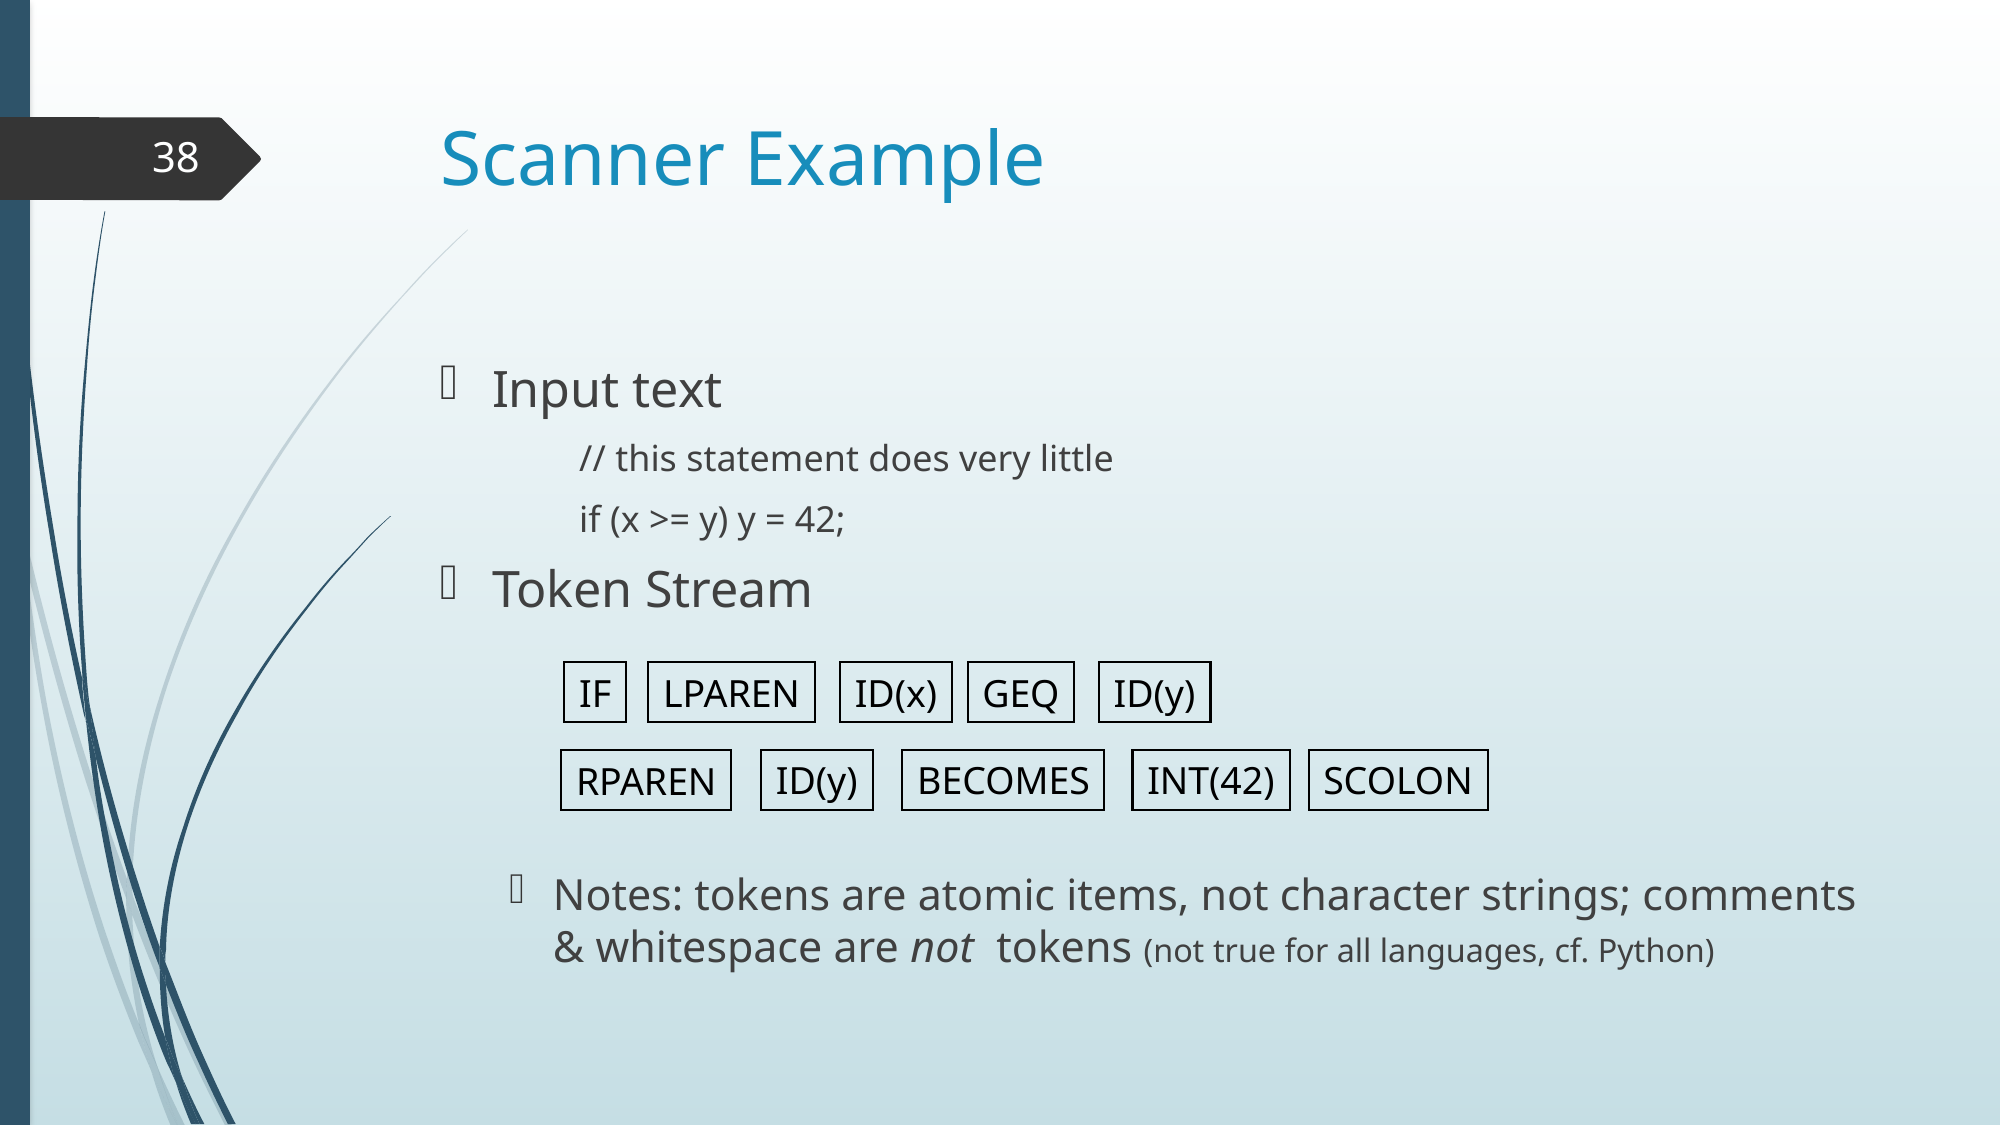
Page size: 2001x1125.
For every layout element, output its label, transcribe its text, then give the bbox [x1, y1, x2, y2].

text_box RPAREN [561, 750, 732, 810]
text_box LPAREN [648, 662, 815, 723]
text_box ID(y) [760, 749, 873, 810]
text_box ID(y) [1098, 662, 1211, 723]
text_box BECOMES [902, 749, 1105, 810]
title Scanner Example [425, 102, 1888, 313]
text_box ID(x) [840, 662, 953, 723]
text_box GEQ [967, 662, 1075, 723]
slide_number 38 [87, 129, 216, 190]
text_box SCOLON [1308, 749, 1488, 810]
text_box IF [564, 662, 627, 723]
text_box INT(42) [1132, 749, 1290, 810]
list Input text // this statement does very little if (x >= y) y = 42; Token Stream Notes: tokens are atomic items, not character strings; comments & whitespace are not tokens (not true for all languages, cf. Python) [424, 350, 1888, 988]
